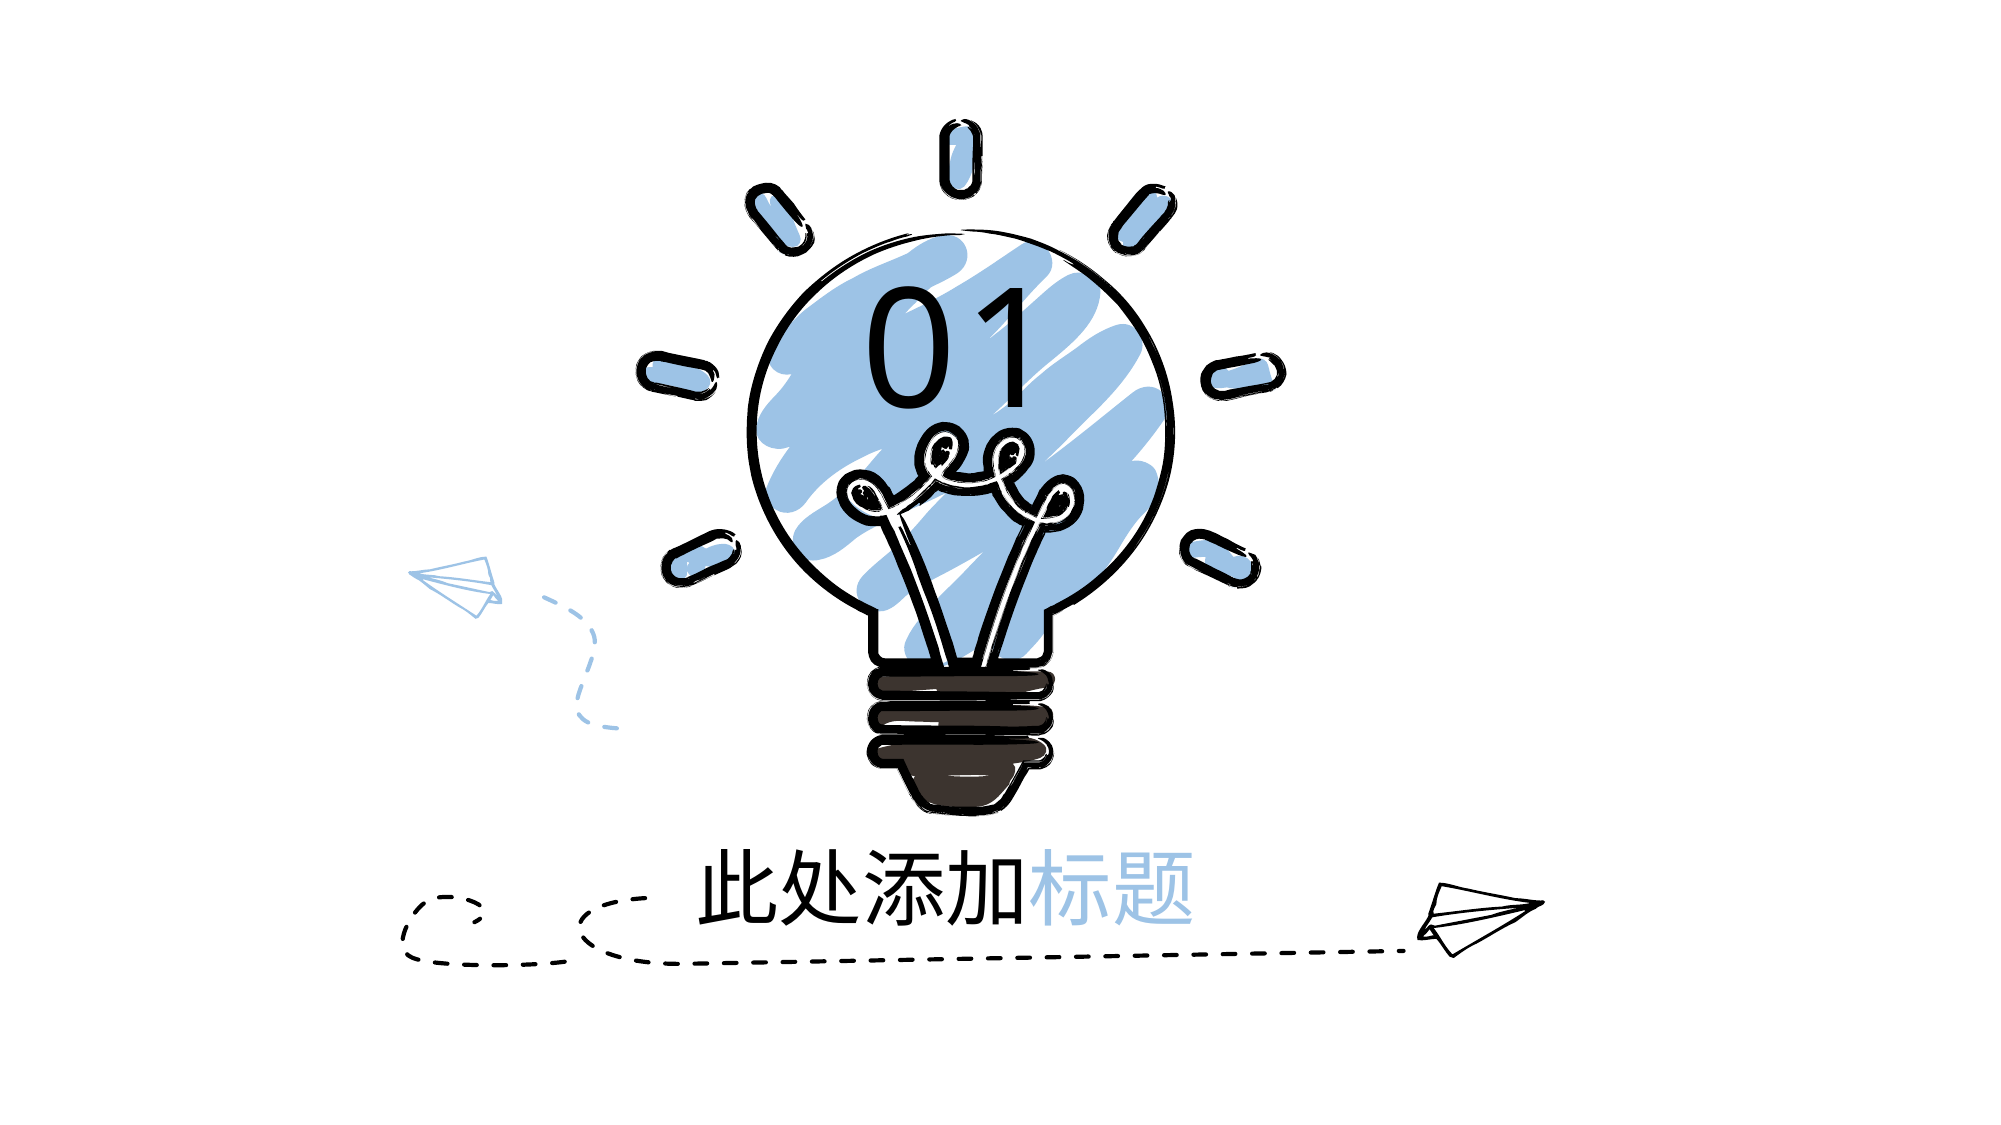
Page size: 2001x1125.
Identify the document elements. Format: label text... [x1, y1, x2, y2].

text_box [543, 596, 622, 730]
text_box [402, 882, 1545, 966]
text_box 此处添加标题 [681, 828, 1283, 882]
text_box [634, 119, 1287, 817]
text_box [408, 556, 503, 619]
